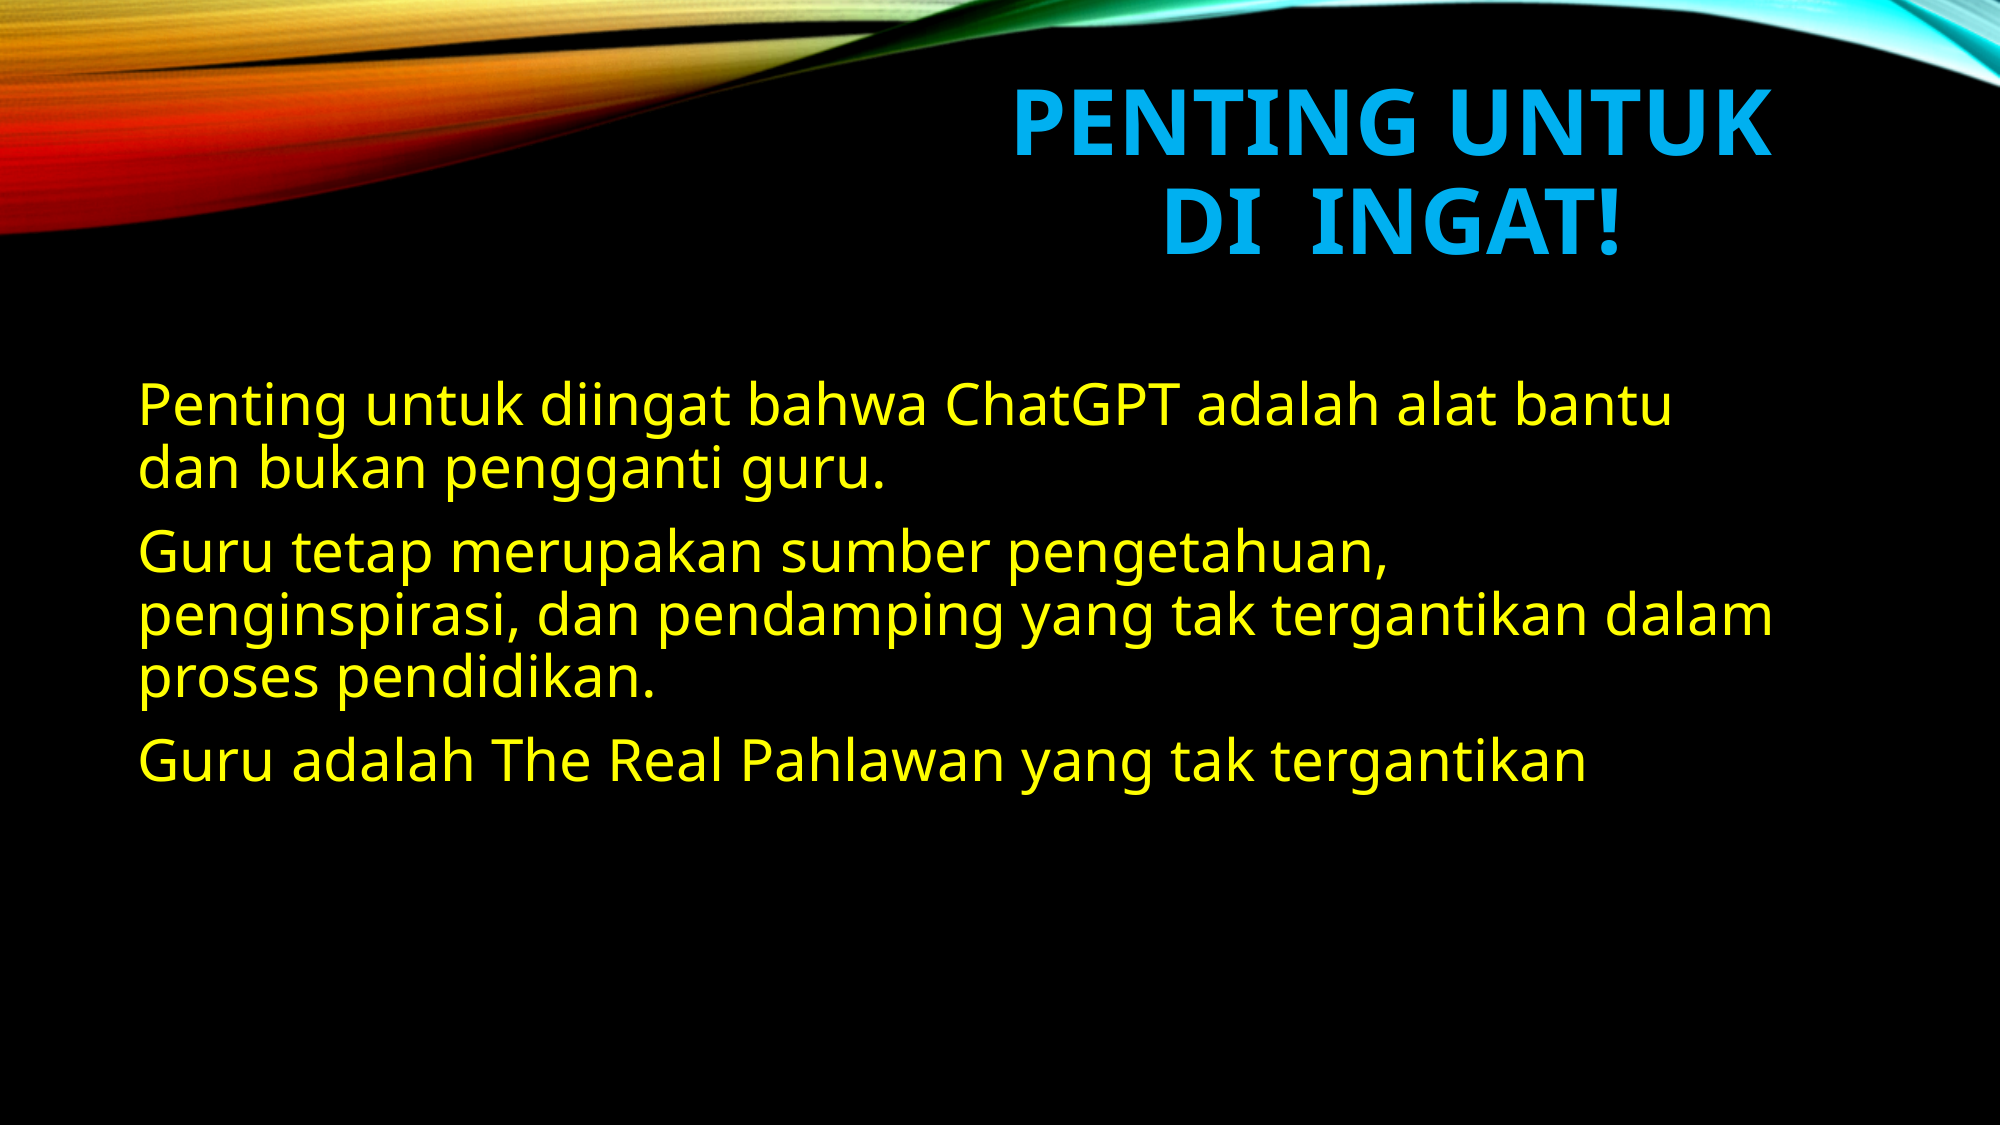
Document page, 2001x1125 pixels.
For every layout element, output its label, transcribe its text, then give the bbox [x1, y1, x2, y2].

picture [0, 0, 2000, 237]
subtitle Penting untuk diingat bahwa ChatGPT adalah alat bantu dan bukan pengganti guru. Guru tetap merupakan sumber pengetahuan, penginspirasi, dan pendamping yang tak tergantikan dalam proses pendidikan. Guru adalah The Real Pahlawan yang tak tergantikan [137, 375, 1788, 736]
title PENTING UNTUK DI INGAT! [975, 75, 1808, 275]
